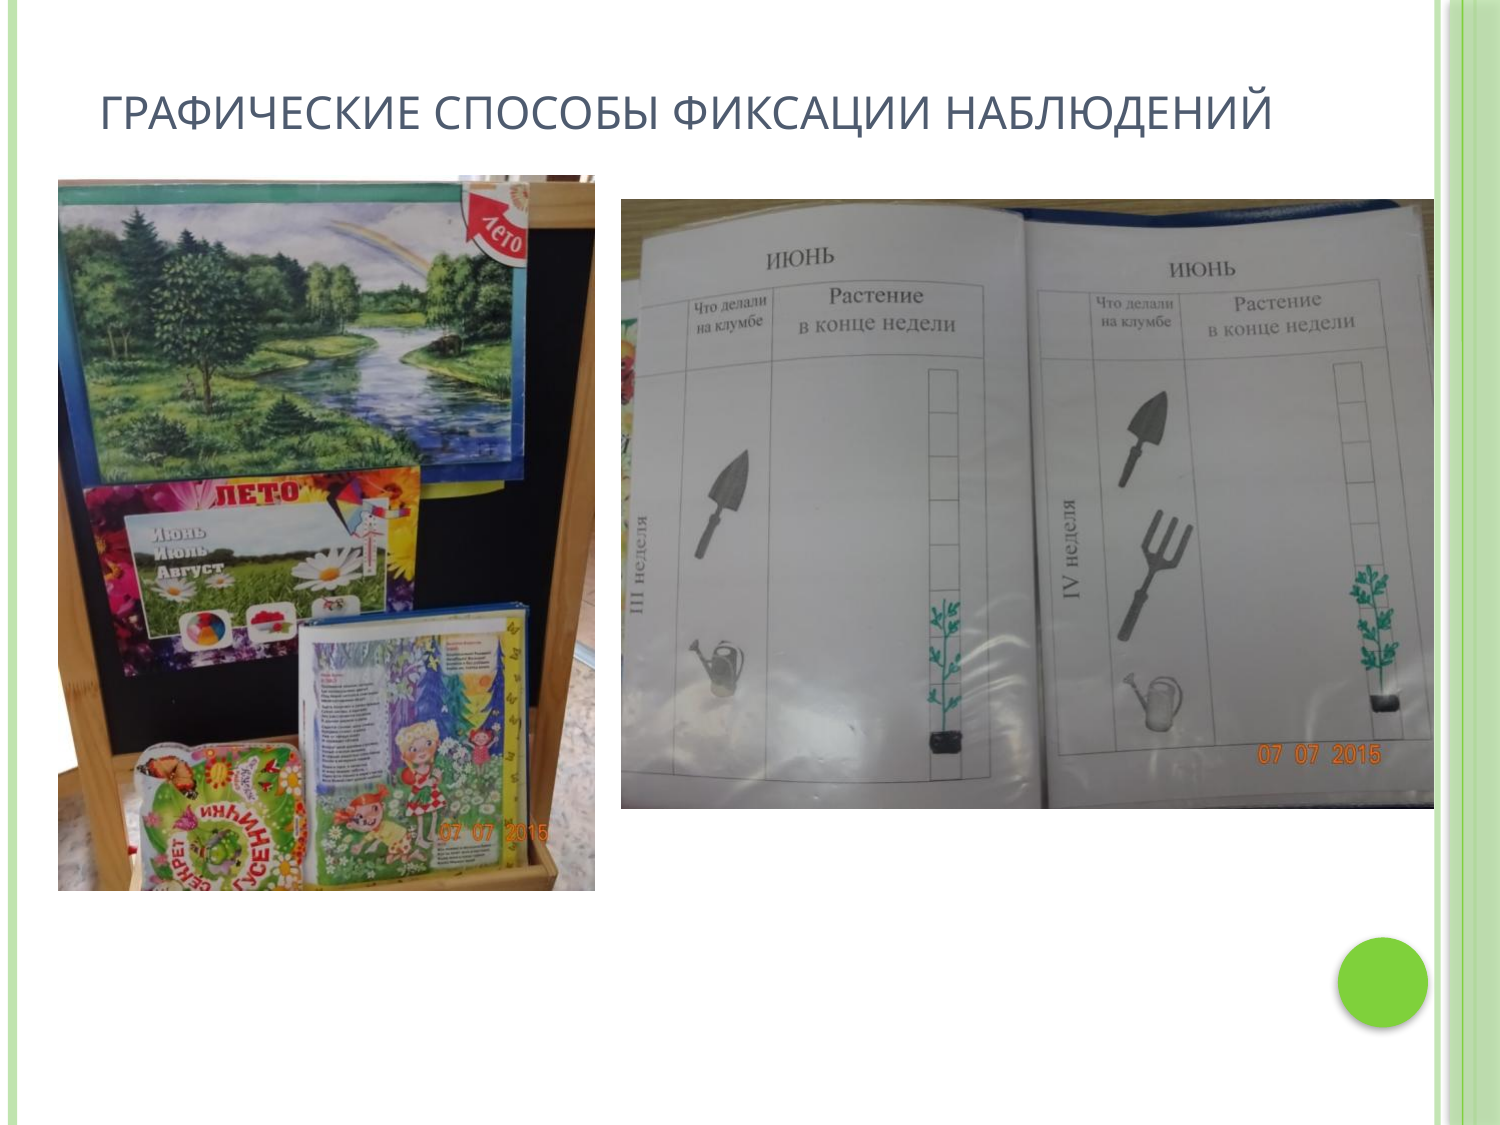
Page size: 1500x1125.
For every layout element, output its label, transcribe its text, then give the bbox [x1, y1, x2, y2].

title Графические способы фиксации наблюдений [75, 70, 1300, 153]
picture [58, 175, 596, 892]
picture [620, 198, 1434, 810]
